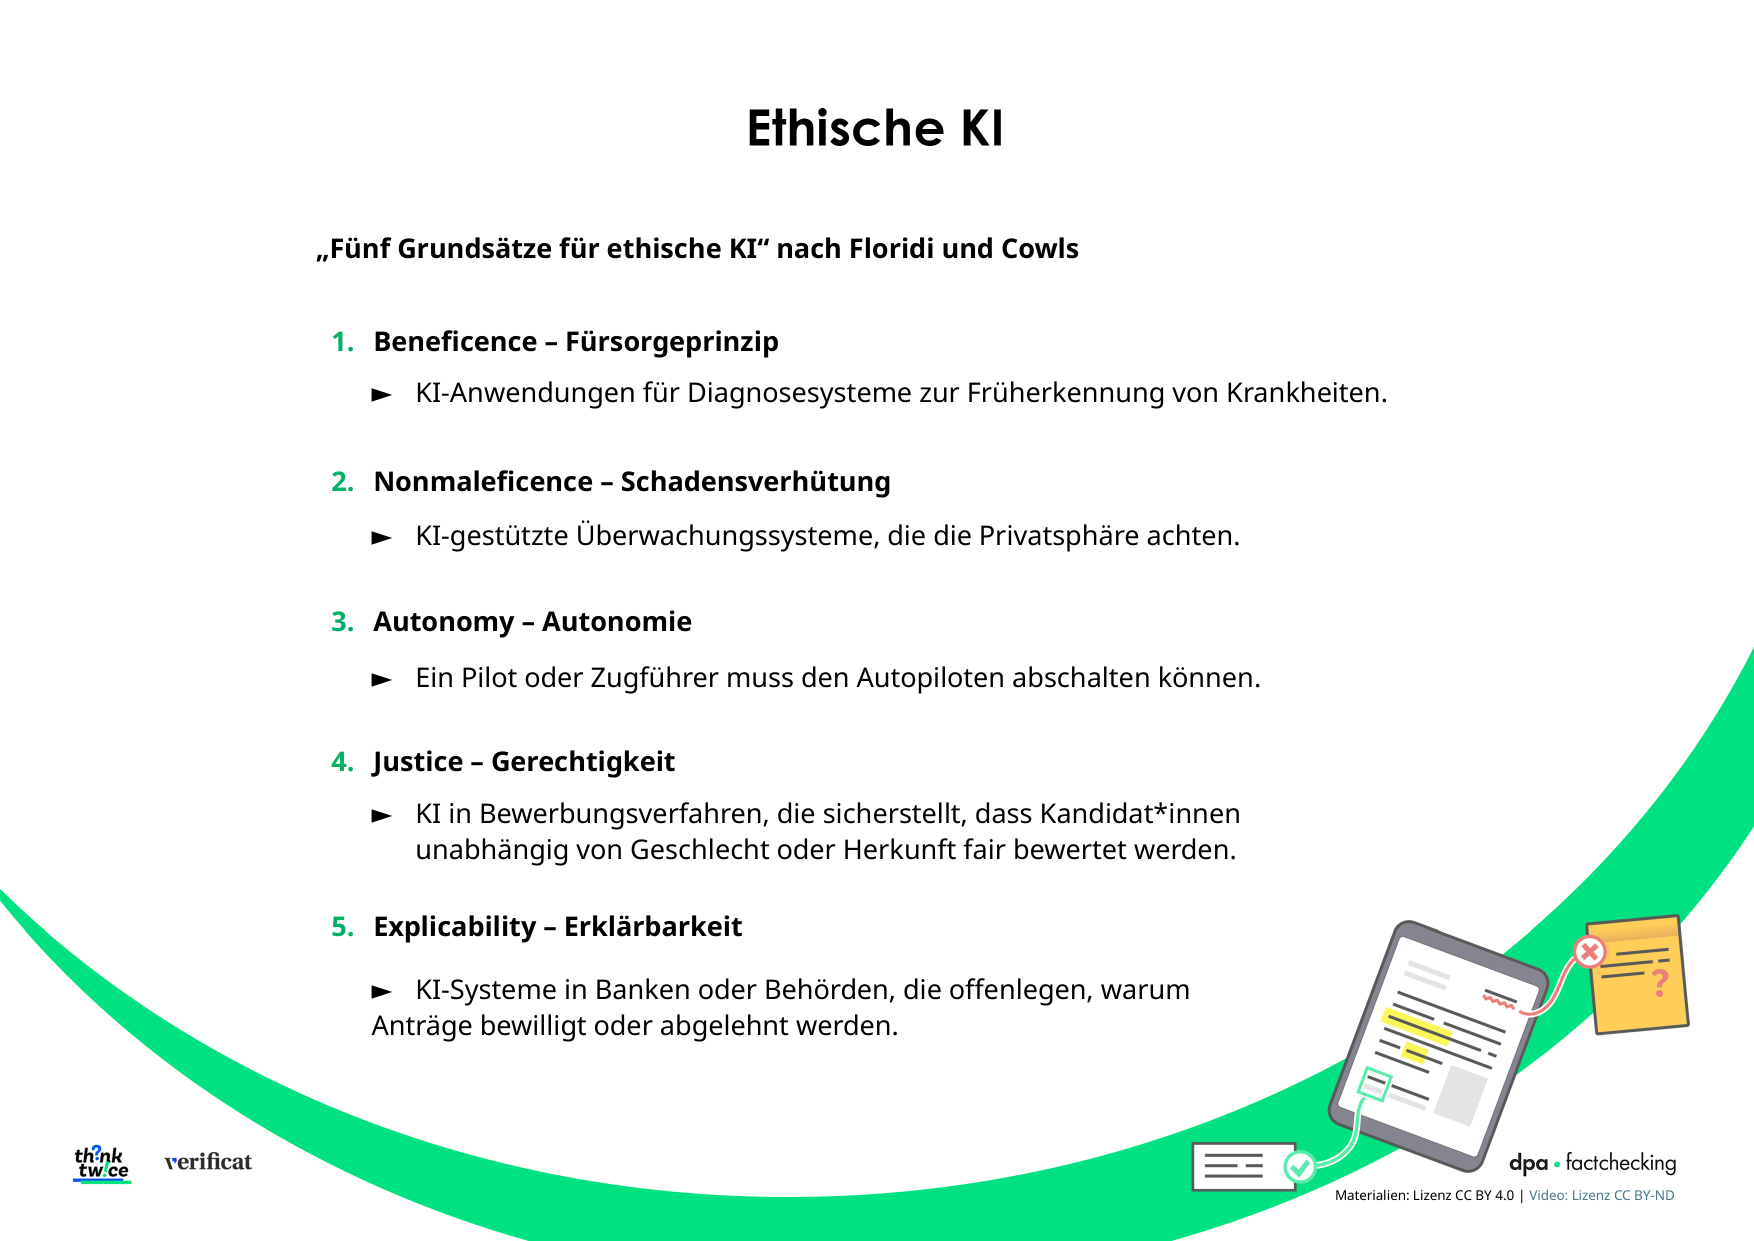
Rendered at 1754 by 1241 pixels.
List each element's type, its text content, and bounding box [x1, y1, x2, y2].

text_box ► KI-Anwendungen für Diagnosesysteme zur Früherkennung von Krankheiten. [356, 367, 1641, 416]
text_box Beneficence – Fürsorgeprinzip Nonmaleficence – Schadensverhütung Autonomy – Autonomie Justice – Gerechtigkeit Explicability – Erklärbarkeit [315, 317, 1041, 950]
text_box ► KI in Bewerbungsverfahren, die sicherstellt, dass Kandidat*innen unabhängig von Geschlecht oder Herkunft fair bewertet werden. [356, 786, 1346, 873]
text_box „Fünf Grundsätze für ethische KI“ nach Floridi und Cowls [301, 224, 1291, 272]
text_box ► KI-Systeme in Banken oder Behörden, die offenlegen, warum Anträge bewilligt oder abgelehnt werden. [356, 962, 1386, 1048]
table_header Materialien: Lizenz CC BY 4.0 | Video: Lizenz CC BY-ND [1236, 1173, 1686, 1224]
text_box ► Ein Pilot oder Zugführer muss den Autopiloten abschalten können. [356, 652, 1517, 700]
text_box ► KI-gestützte Überwachungssysteme, die die Privatsphäre achten. [356, 510, 1548, 558]
picture [0, 0, 1754, 1241]
